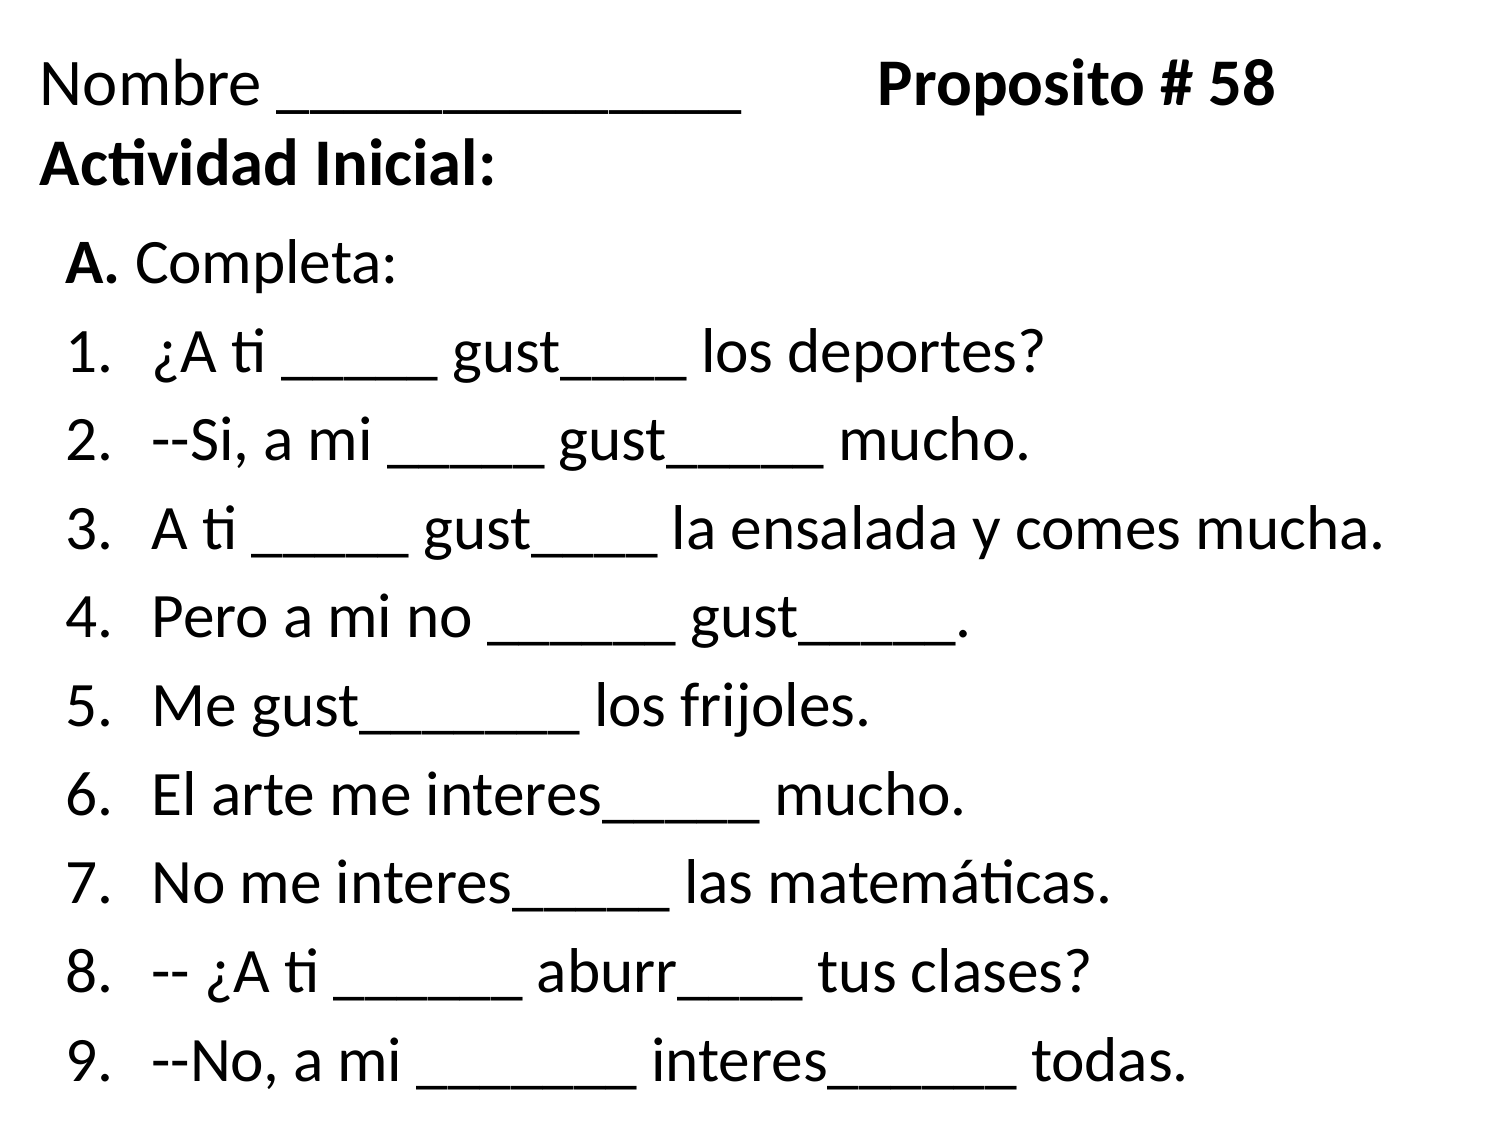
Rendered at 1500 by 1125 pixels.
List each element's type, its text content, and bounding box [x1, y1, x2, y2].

list A. Completa: ¿A ti _____ gust____ los deportes? --Si, a mi _____ gust_____ mucho. A ti _____ gust____ la ensalada y comes mucha. Pero a mi no ______ gust_____. Me gust_______ los frijoles. El arte me interes_____ mucho. No me interes_____ las matemáticas. -- ¿A ti ______ aburr____ tus clases? --No, a mi _______ interes______ todas. [50, 213, 1450, 1113]
title Nombre ______________ Proposito # 58 Actividad Inicial: [24, 24, 1500, 213]
